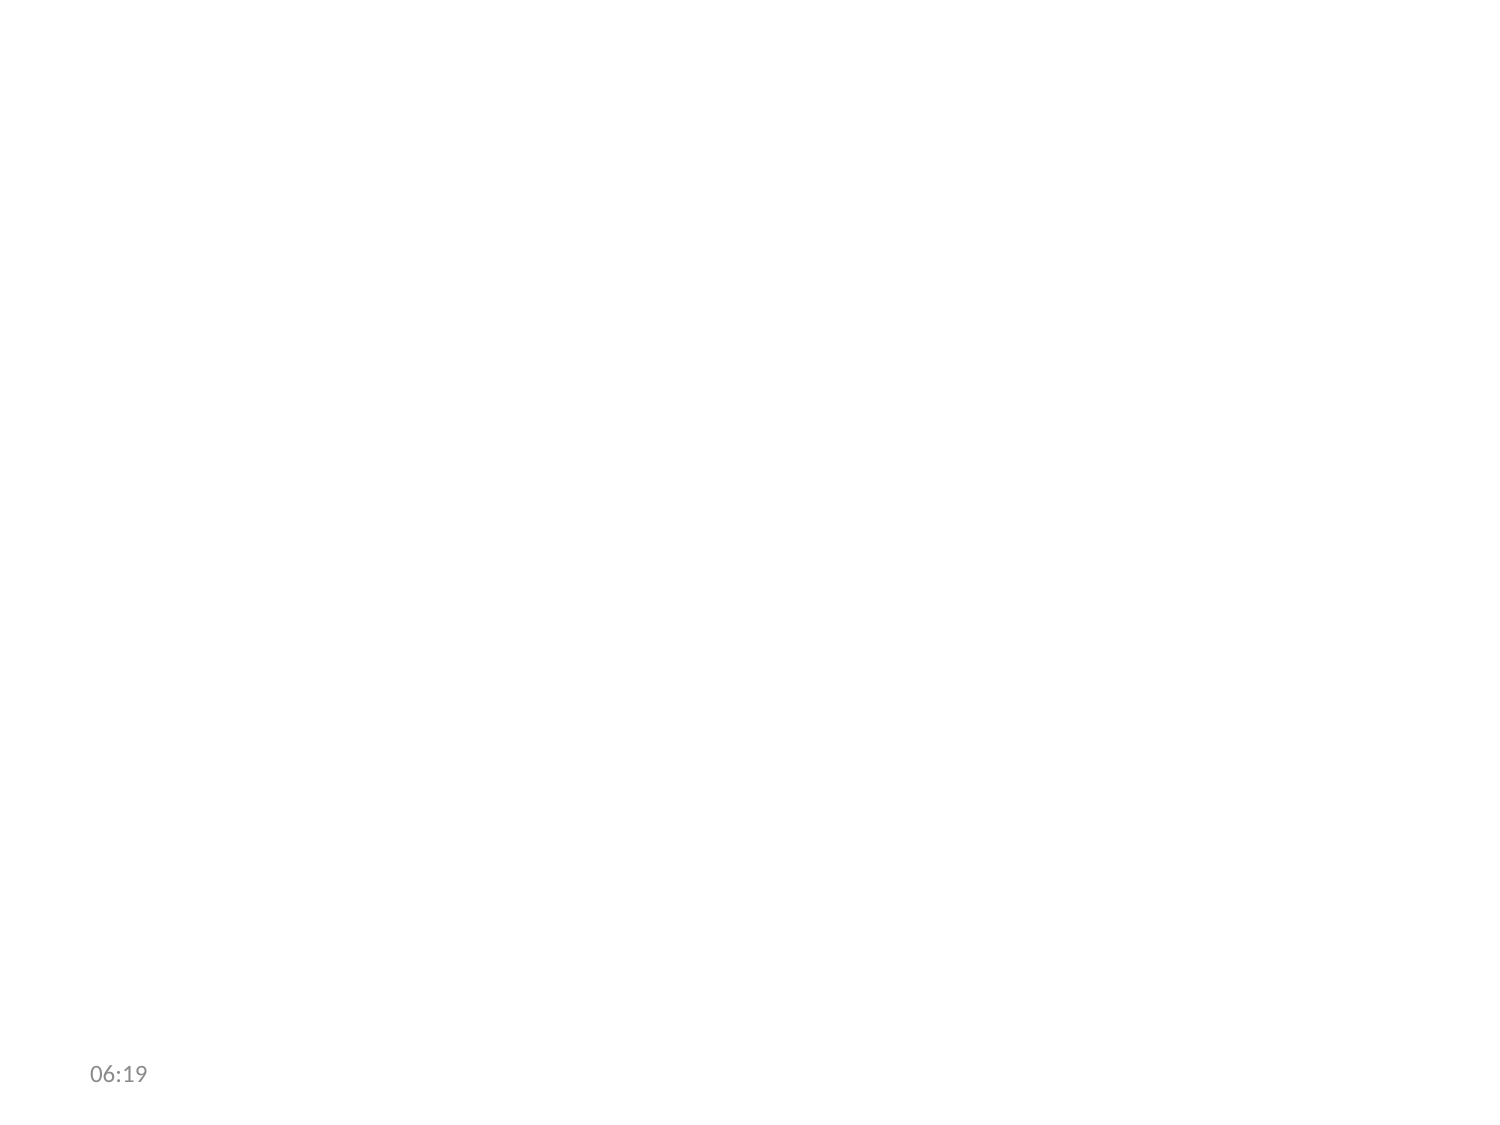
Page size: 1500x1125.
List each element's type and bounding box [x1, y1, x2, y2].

slide_number [75, 1042, 425, 1103]
